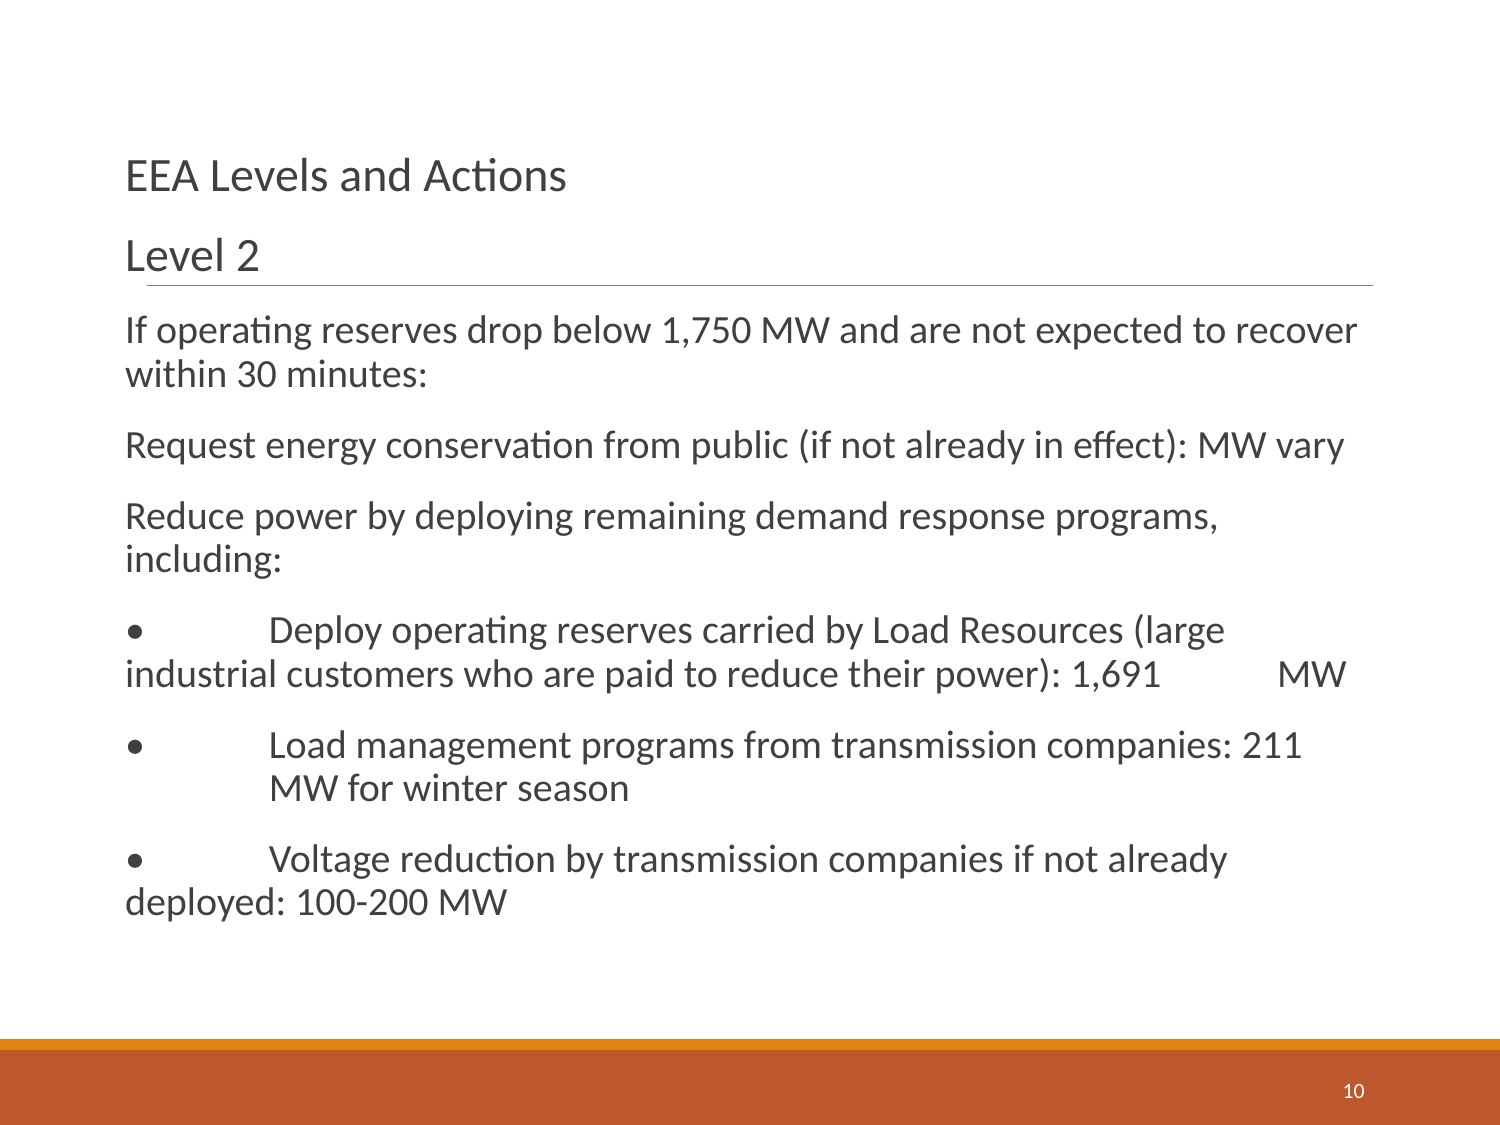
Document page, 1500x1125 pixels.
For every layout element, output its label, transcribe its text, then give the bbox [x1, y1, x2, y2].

list EEA Levels and Actions Level 2 If operating reserves drop below 1,750 MW and are not expected to recover within 30 minutes: Request energy conservation from public (if not already in effect): MW vary Reduce power by deploying remaining demand response programs, including: • Deploy operating reserves carried by Load Resources (large industrial customers who are paid to reduce their power): 1,691 MW • Load management programs from transmission companies: 211 MW for winter season • Voltage reduction by transmission companies if not already deployed: 100-200 MW [125, 142, 1375, 1000]
slide_number 10 [1218, 1059, 1380, 1120]
